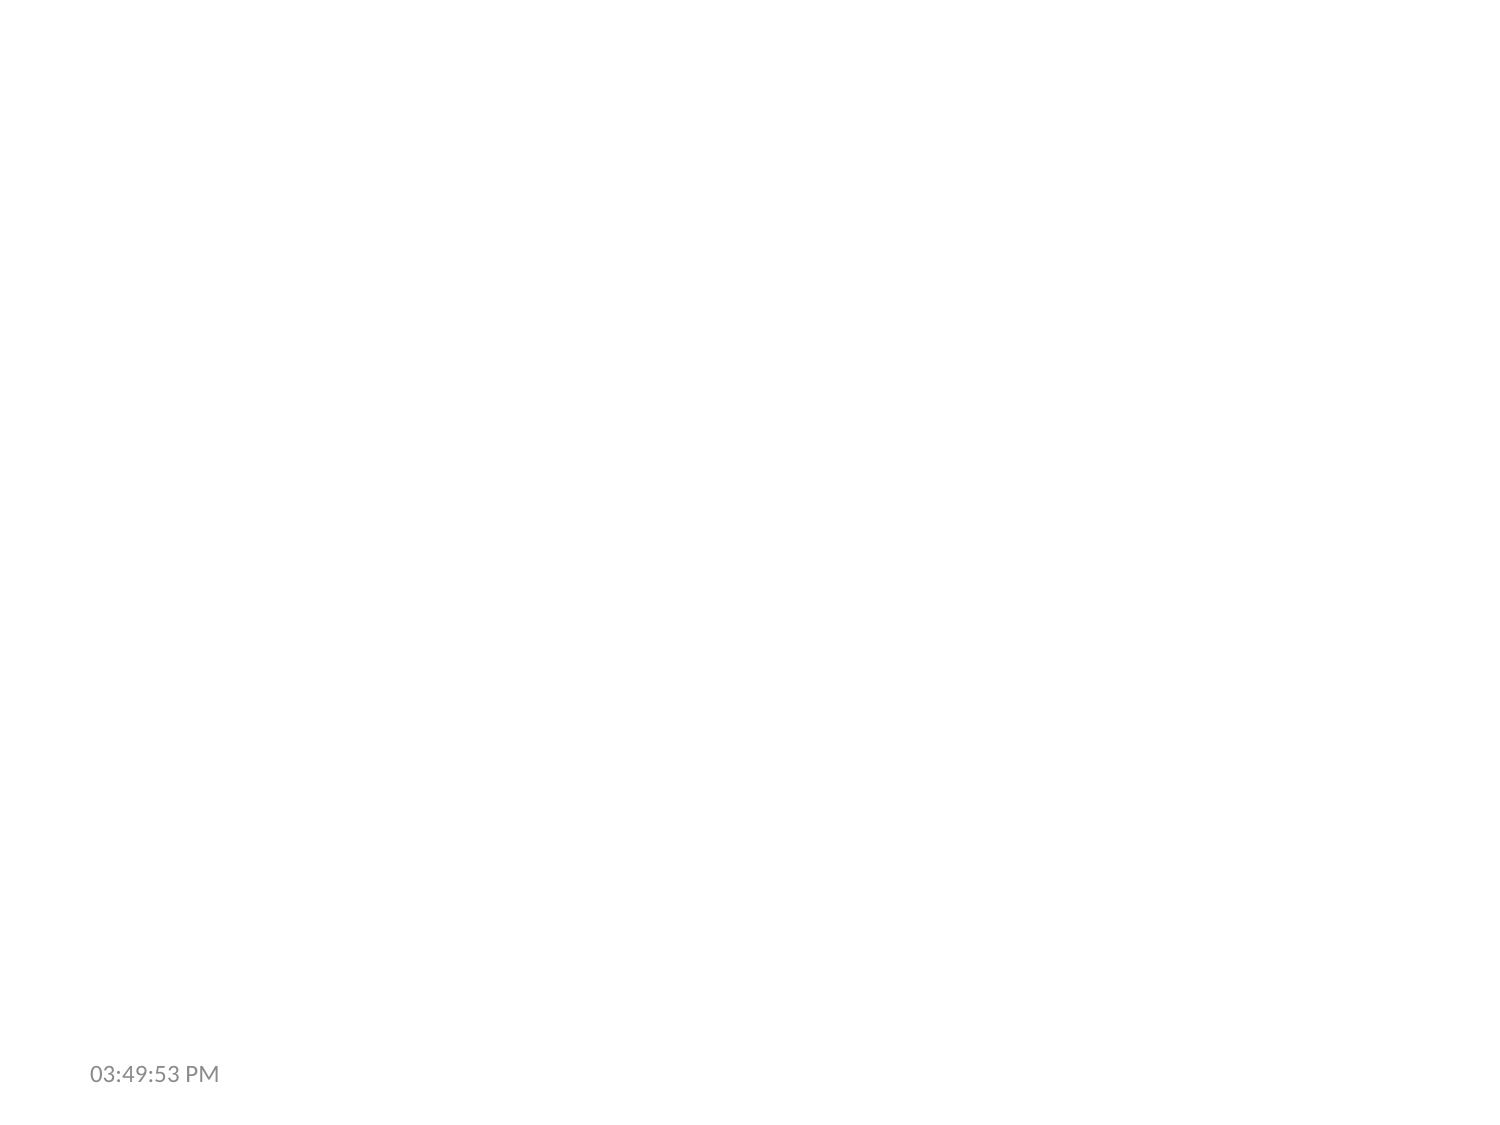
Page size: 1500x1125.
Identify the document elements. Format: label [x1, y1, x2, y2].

slide_number [75, 1042, 425, 1103]
